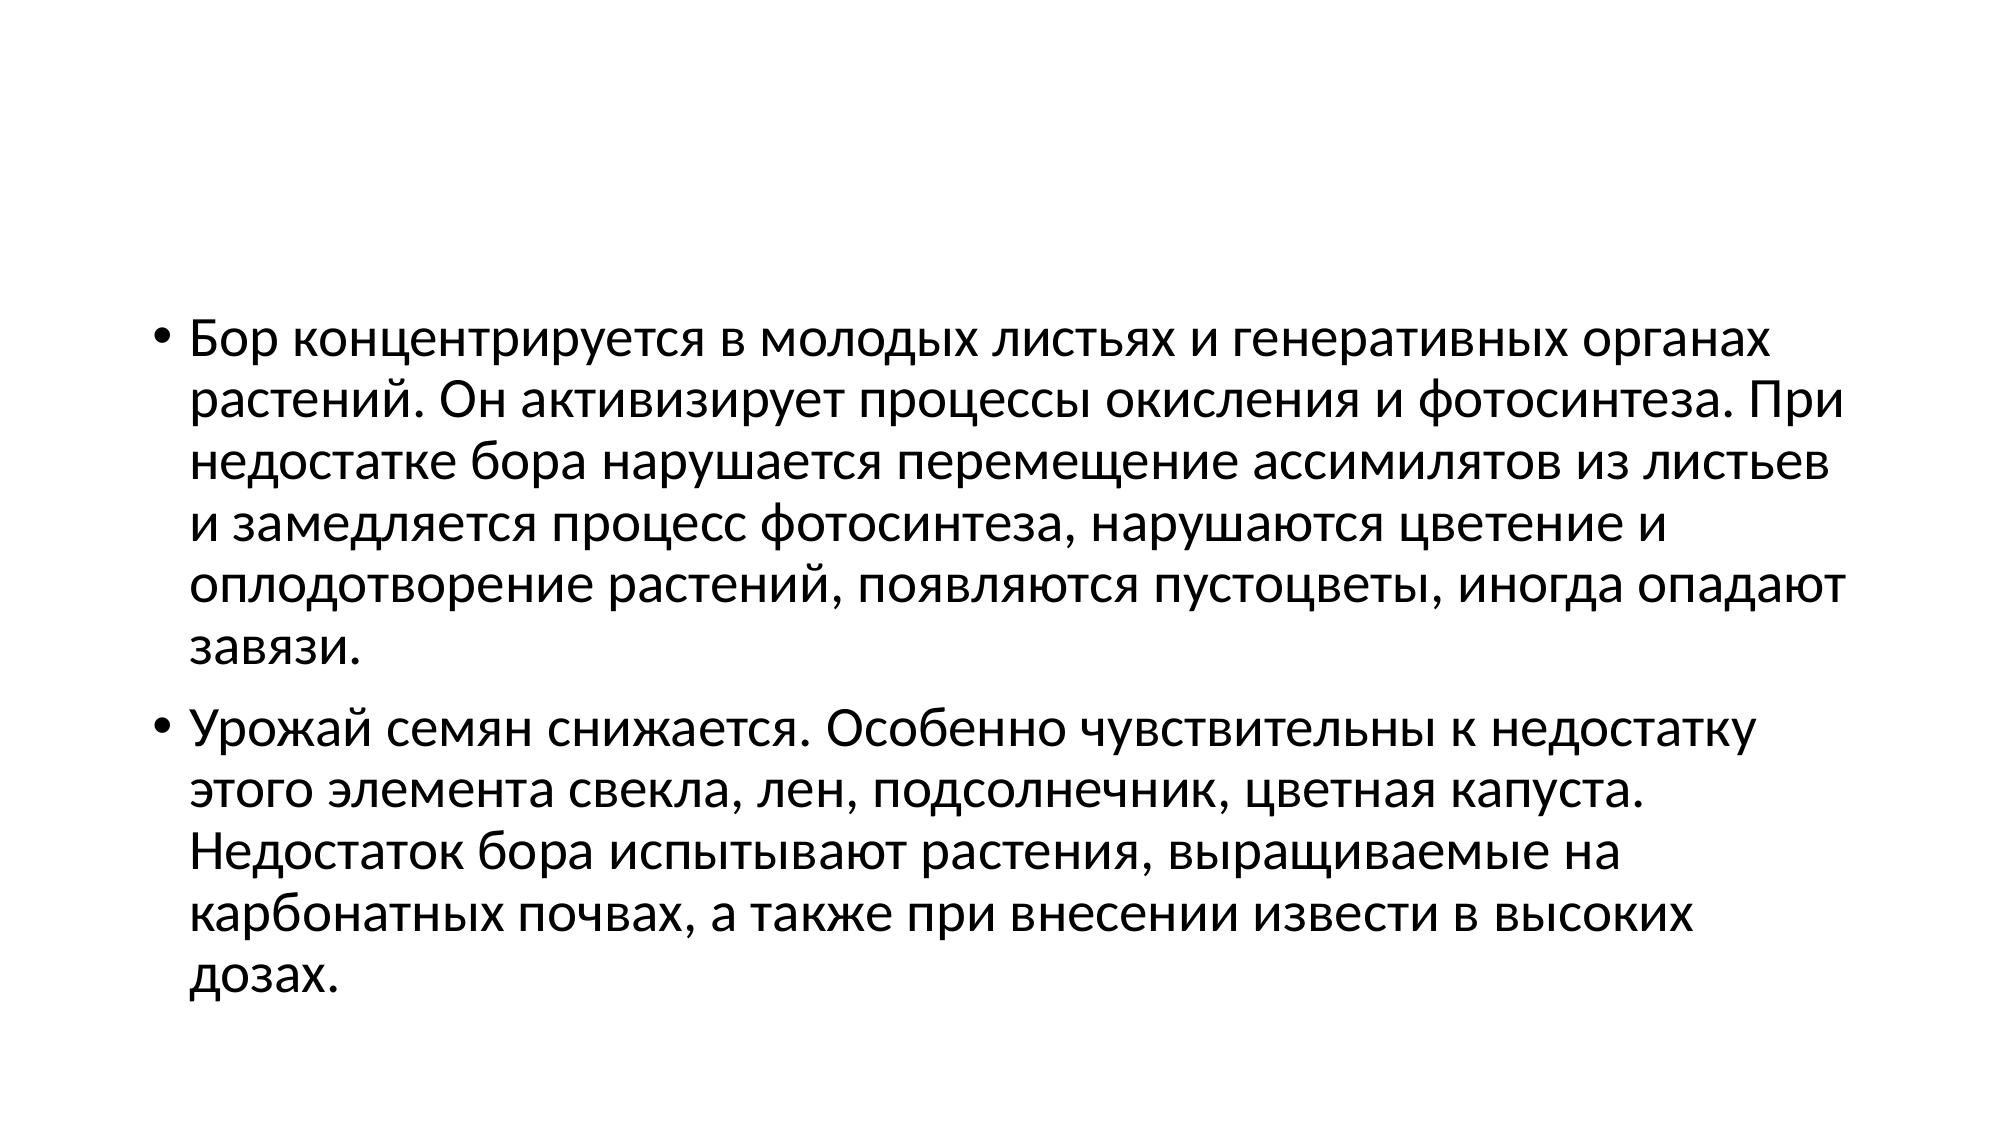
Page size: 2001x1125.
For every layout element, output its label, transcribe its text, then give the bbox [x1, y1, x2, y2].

list Бор концентрируется в молодых листьях и генеративных органах растений. Он активизирует процессы окисления и фотосинтеза. При недостатке бора нарушается перемещение ассимилятов из листьев и замедляется процесс фотосинтеза, нарушаются цветение и оплодотворение растений, появляются пустоцветы, иногда опадают завязи. Урожай семян снижается. Особенно чувствительны к недостатку этого элемента свекла, лен, подсолнечник, цветная капуста. Недостаток бора испытывают растения, выращиваемые на карбонатных почвах, а также при внесении извести в высоких дозах. [137, 299, 1863, 1014]
